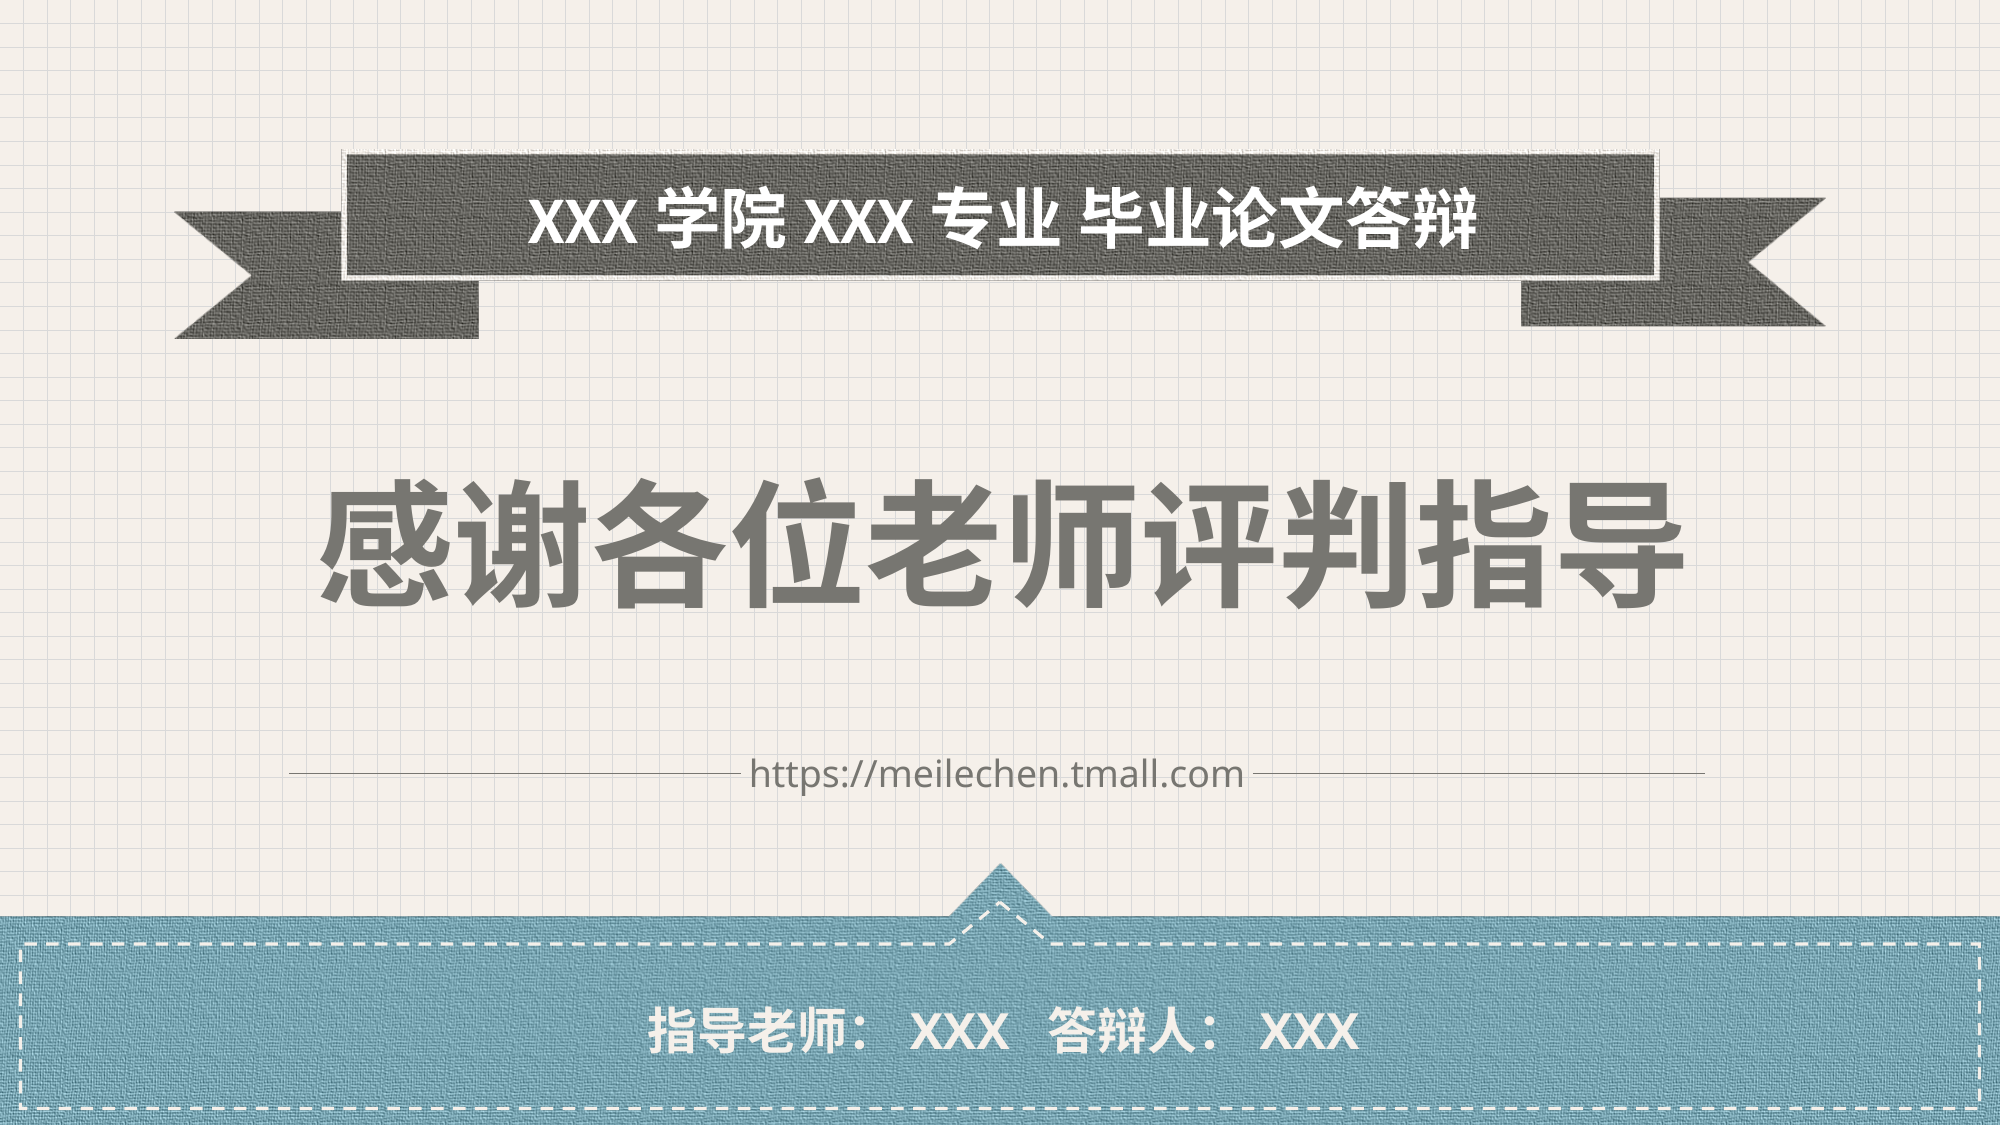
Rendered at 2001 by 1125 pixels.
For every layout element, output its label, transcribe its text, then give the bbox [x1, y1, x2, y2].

picture [0, 863, 2000, 1125]
picture [174, 149, 1826, 339]
text_box 感谢各位老师评判指导 [301, 451, 1706, 632]
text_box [289, 743, 1706, 804]
